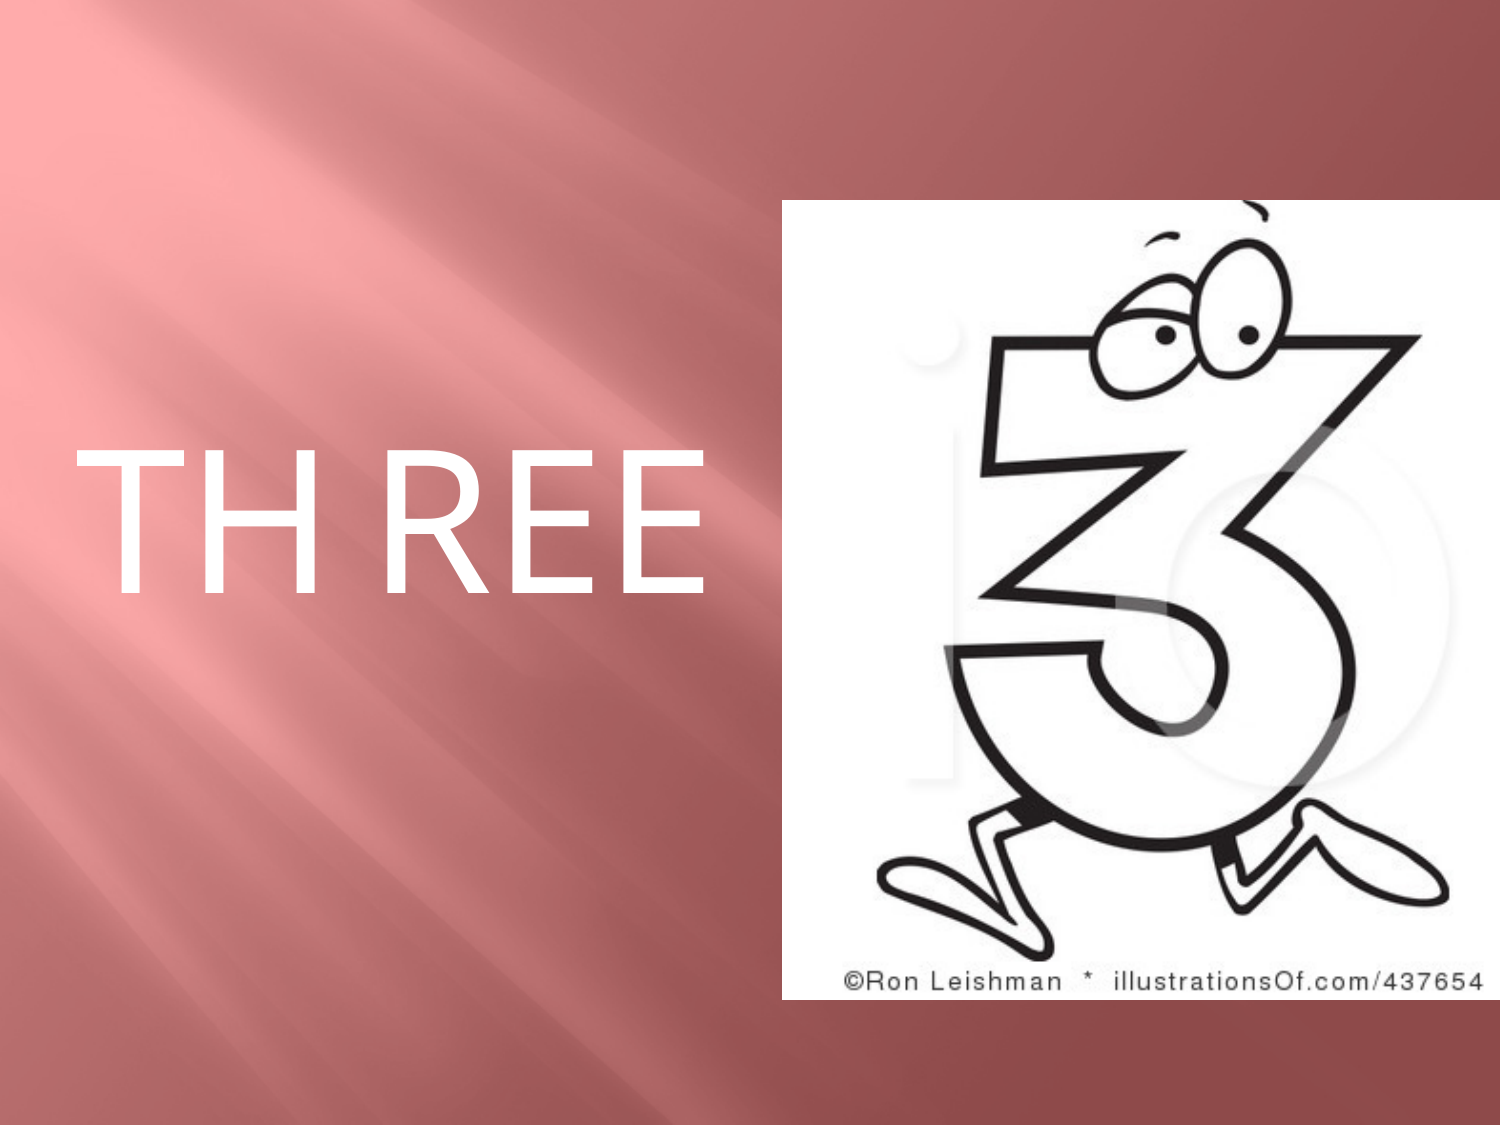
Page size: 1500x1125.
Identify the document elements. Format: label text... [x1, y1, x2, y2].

picture [782, 200, 1500, 1001]
text_box REE [354, 386, 731, 642]
text_box TH [60, 386, 350, 642]
